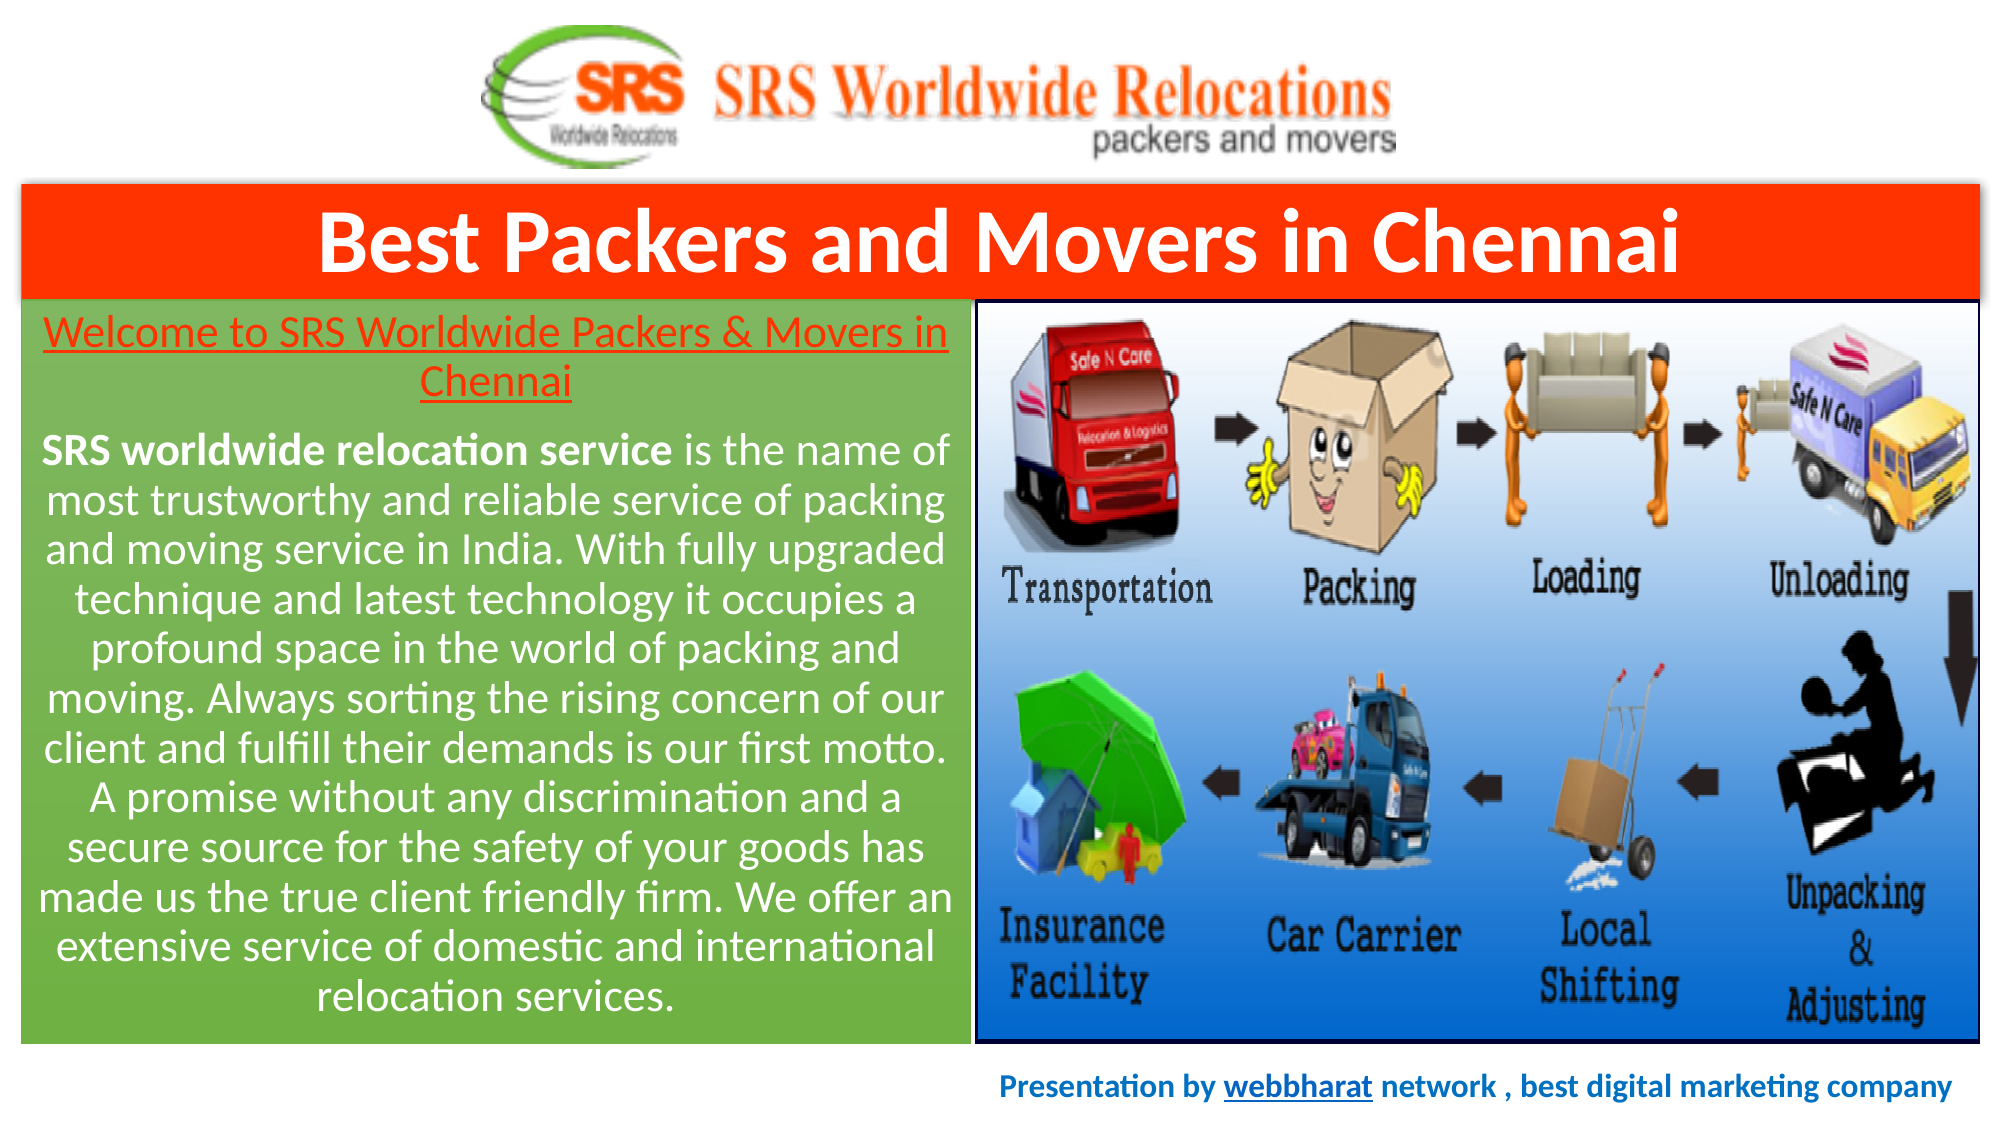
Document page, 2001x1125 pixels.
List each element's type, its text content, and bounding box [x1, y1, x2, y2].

subtitle Welcome to SRS Worldwide Packers & Movers in Chennai SRS worldwide relocation service is the name of most trustworthy and reliable service of packing and moving service in India. With fully upgraded technique and latest technology it occupies a profound space in the world of packing and moving. Always sorting the rising concern of our client and fulfill their demands is our first motto. A promise without any discrimination and a secure source for the safety of your goods has made us the true client friendly firm. We offer an extensive service of domestic and international relocation services. [21, 299, 971, 1044]
picture [974, 299, 1980, 1044]
title Best Packers and Movers in Chennai [21, 184, 1980, 300]
picture [481, 25, 1396, 169]
footer Presentation by webbharat network , best digital marketing company [972, 1043, 1980, 1125]
